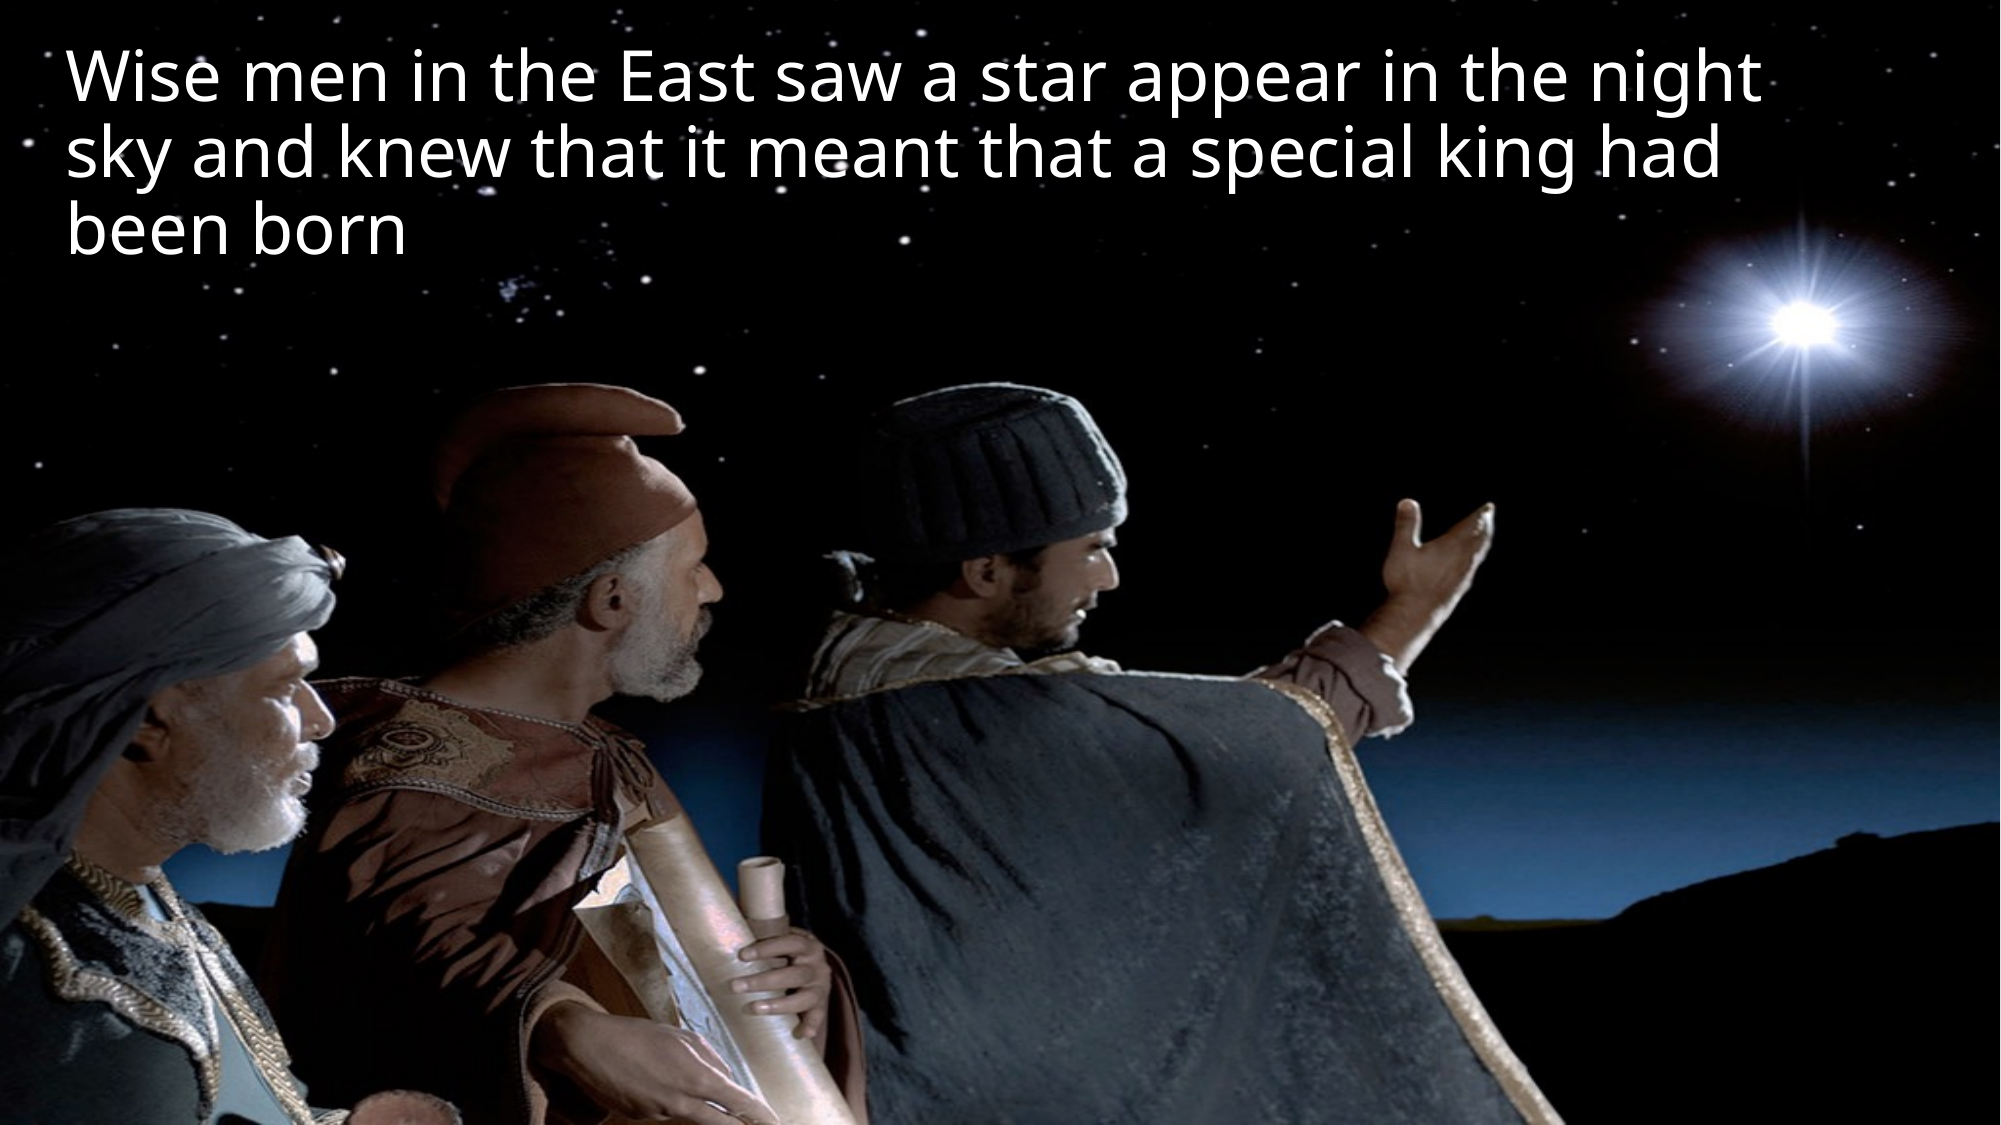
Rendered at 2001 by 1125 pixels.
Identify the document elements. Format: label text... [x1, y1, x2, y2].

picture [0, 0, 2001, 1125]
title Wise men in the East saw a star appear in the night sky and knew that it meant that a special king had been born [50, 32, 1863, 278]
